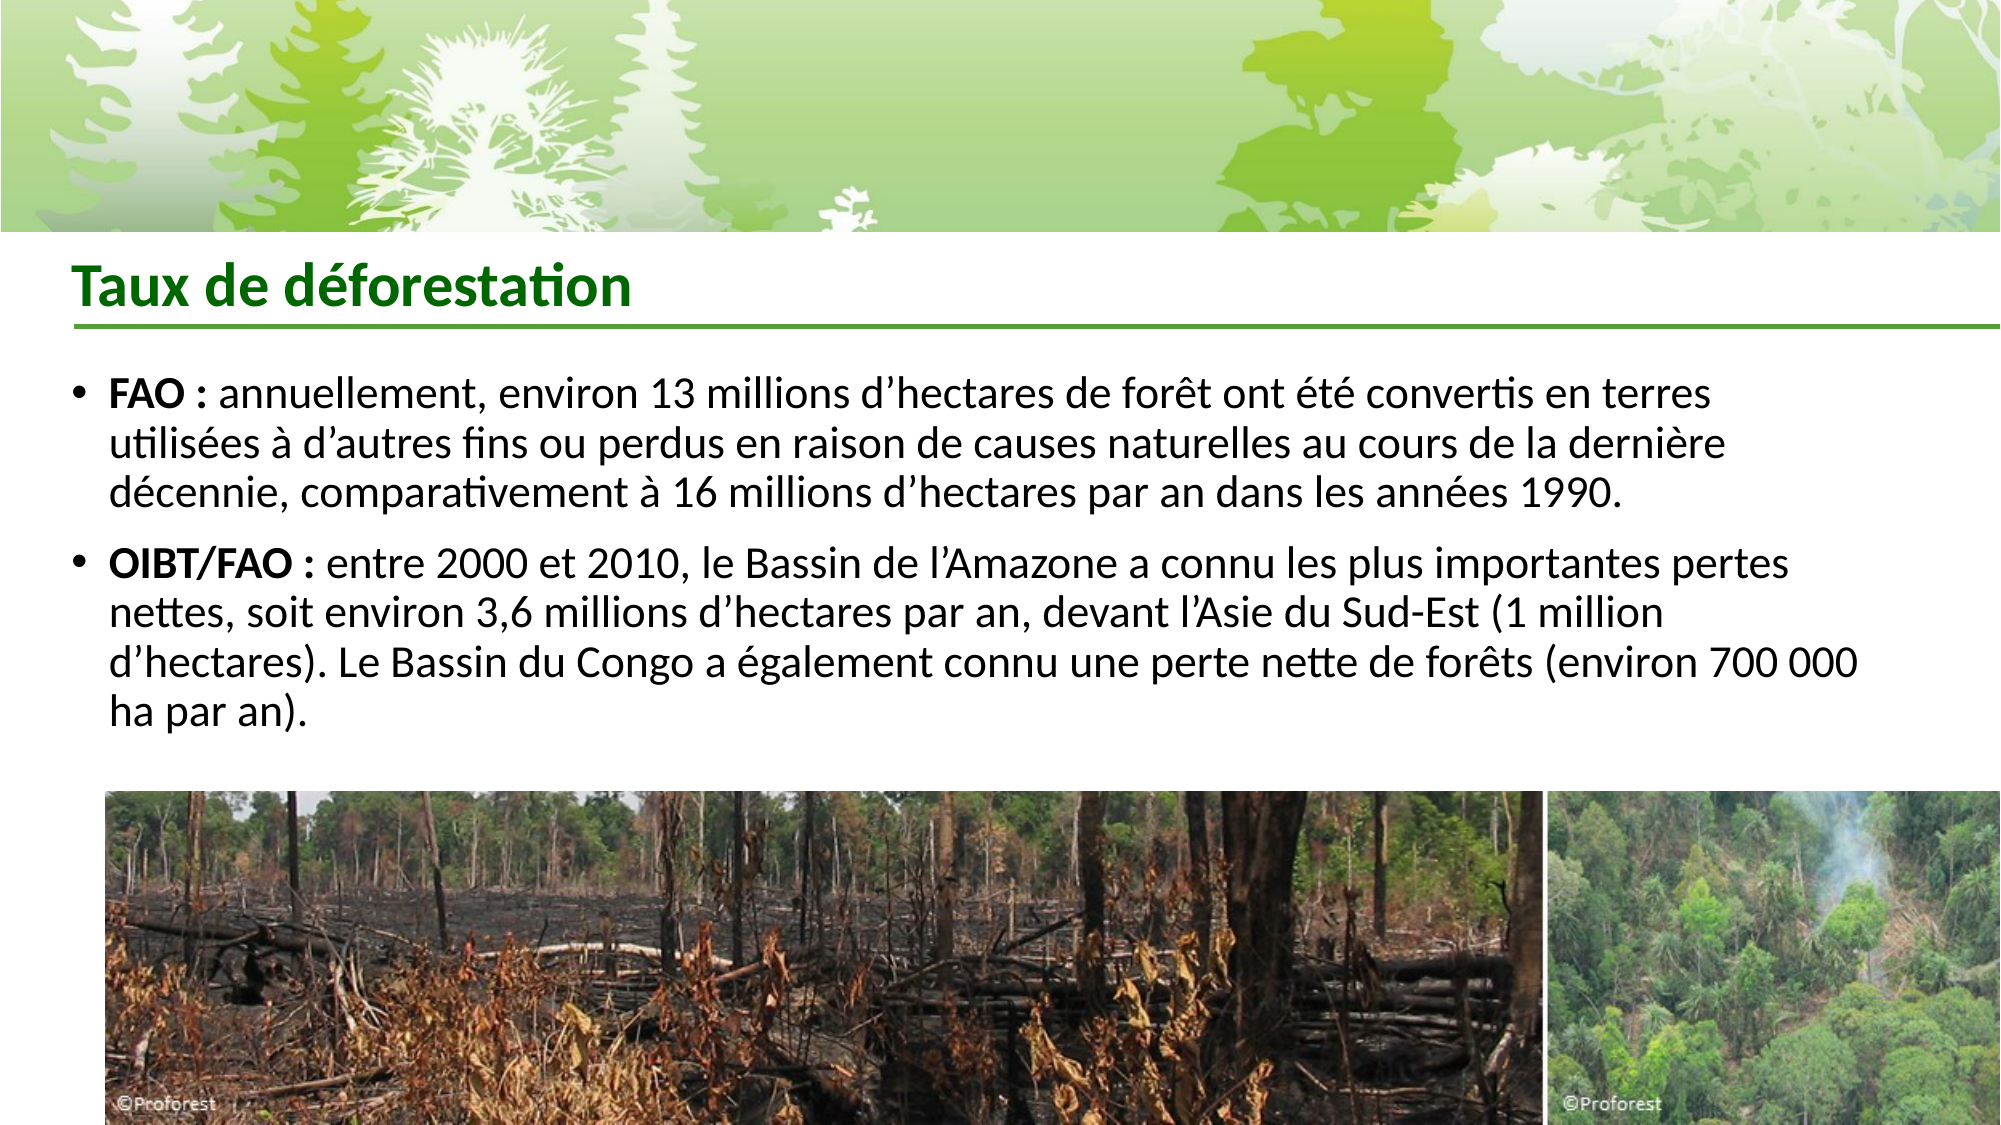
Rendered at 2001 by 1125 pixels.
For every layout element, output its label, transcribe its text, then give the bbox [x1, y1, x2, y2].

picture [105, 791, 2000, 1125]
list FAO : annuellement, environ 13 millions d’hectares de forêt ont été convertis en terres utilisées à d’autres fins ou perdus en raison de causes naturelles au cours de la dernière décennie, comparativement à 16 millions d’hectares par an dans les années 1990. OIBT/FAO : entre 2000 et 2010, le Bassin de l’Amazone a connu les plus importantes pertes nettes, soit environ 3,6 millions d’hectares par an, devant l’Asie du Sud-Est (1 million d’hectares). Le Bassin du Congo a également connu une perte nette de forêts (environ 700 000 ha par an). [56, 362, 1883, 1105]
title Taux de déforestation [56, 192, 1407, 362]
picture [0, 0, 2000, 232]
